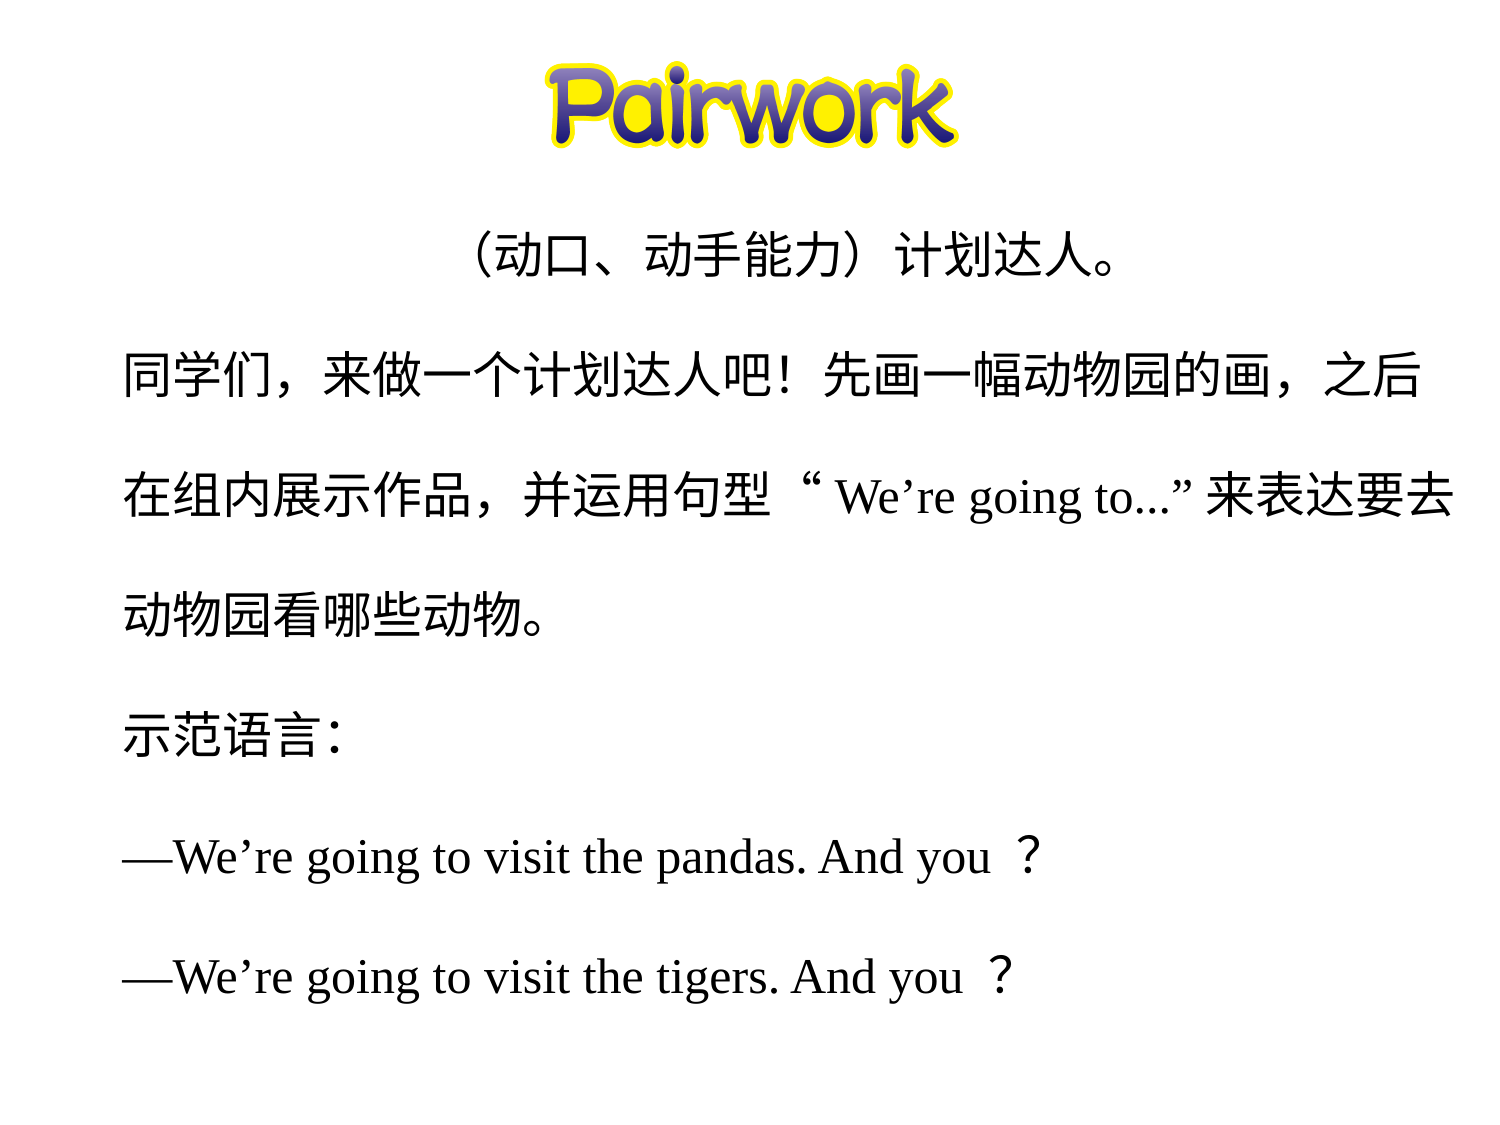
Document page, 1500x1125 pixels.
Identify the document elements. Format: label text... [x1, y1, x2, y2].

text_box （动口、动手能力）计划达人。 同学们，来做一个计划达人吧！先画一幅动物园的画，之后在组内展示作品，并运用句型“We’re going to...”来表达要去动物园看哪些动物。 示范语言： —We’re going to visit the pandas. And you ？ —We’re going to visit the tigers. And you ？ [107, 156, 1479, 1011]
picture [538, 57, 964, 157]
